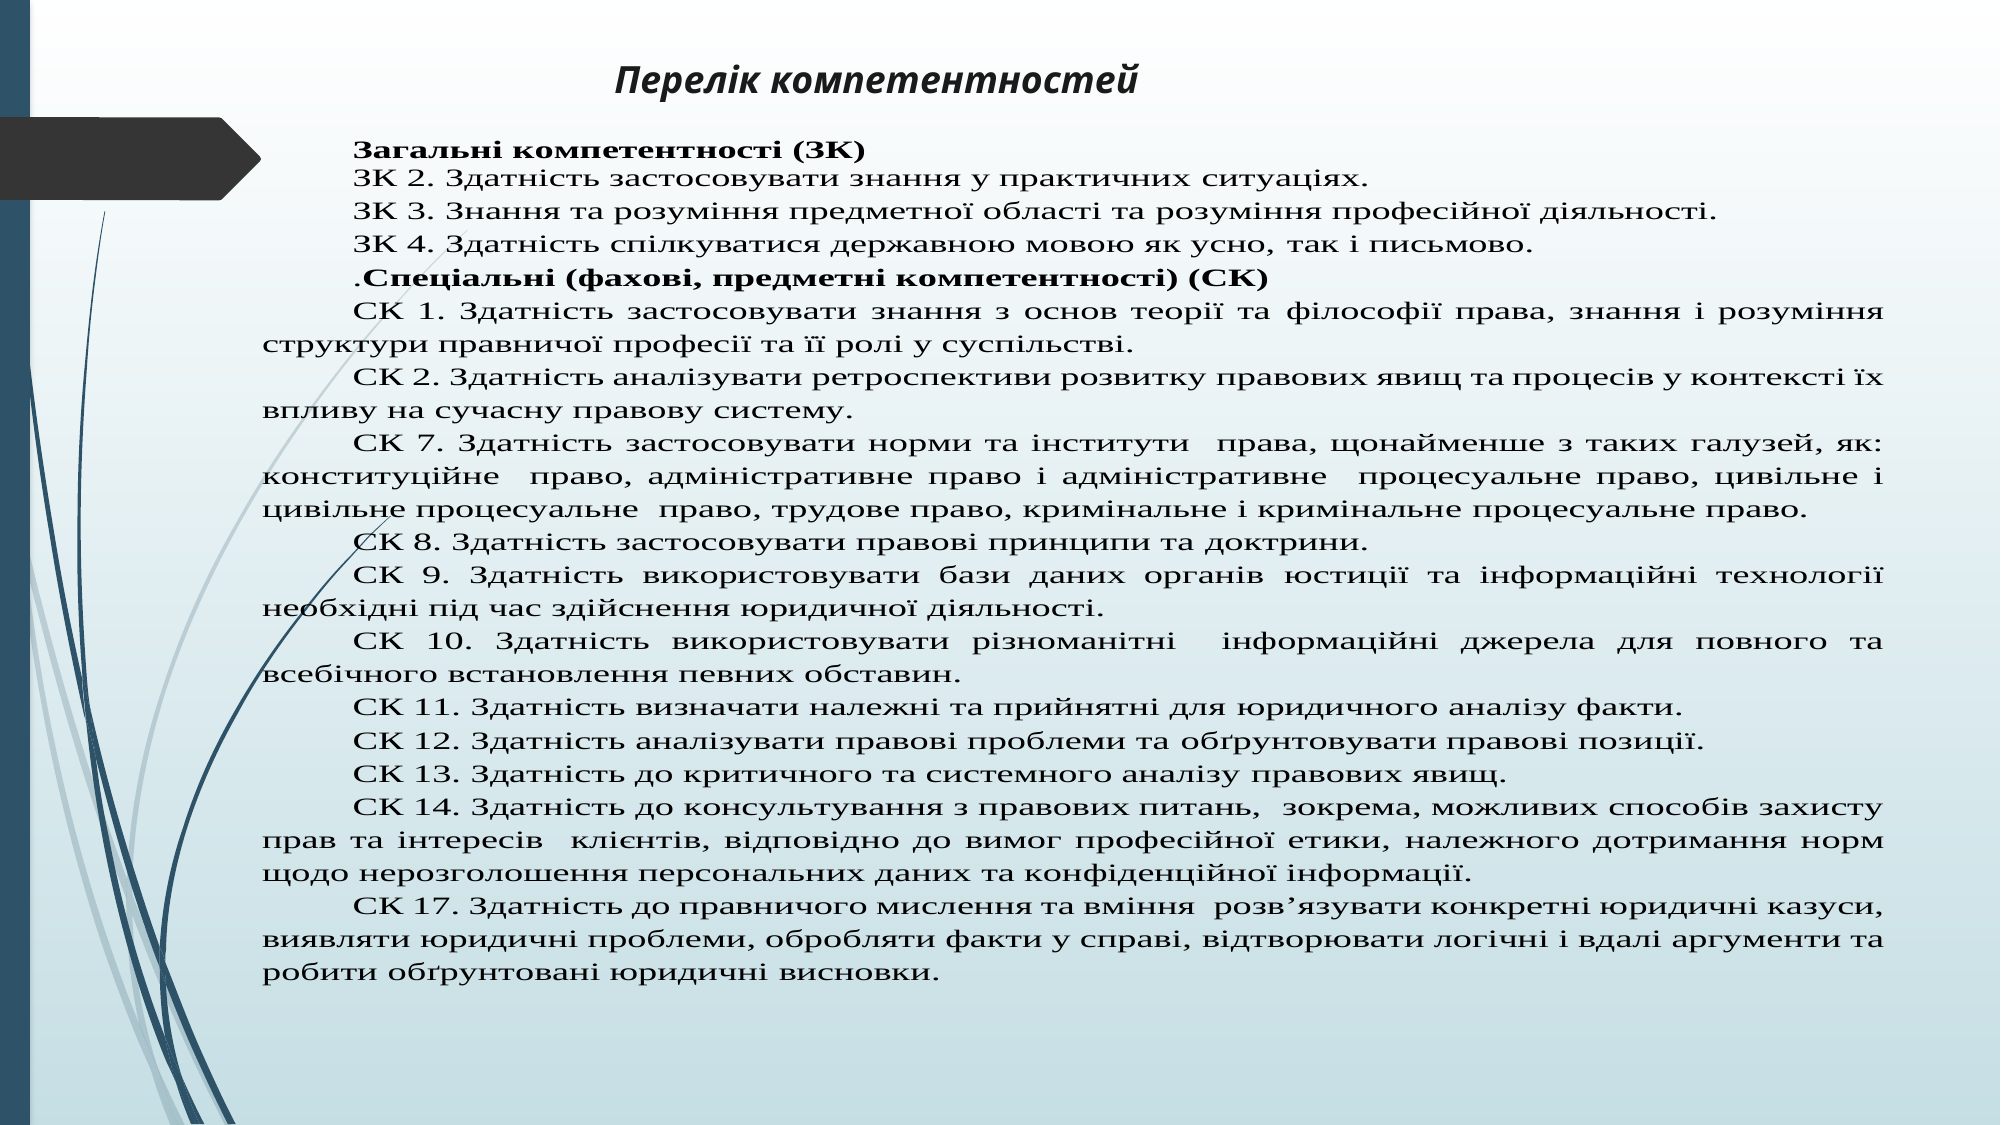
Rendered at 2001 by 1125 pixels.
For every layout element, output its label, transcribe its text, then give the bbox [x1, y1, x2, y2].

text_box Перелік компетентностей [599, 48, 1600, 109]
picture [261, 134, 1885, 991]
